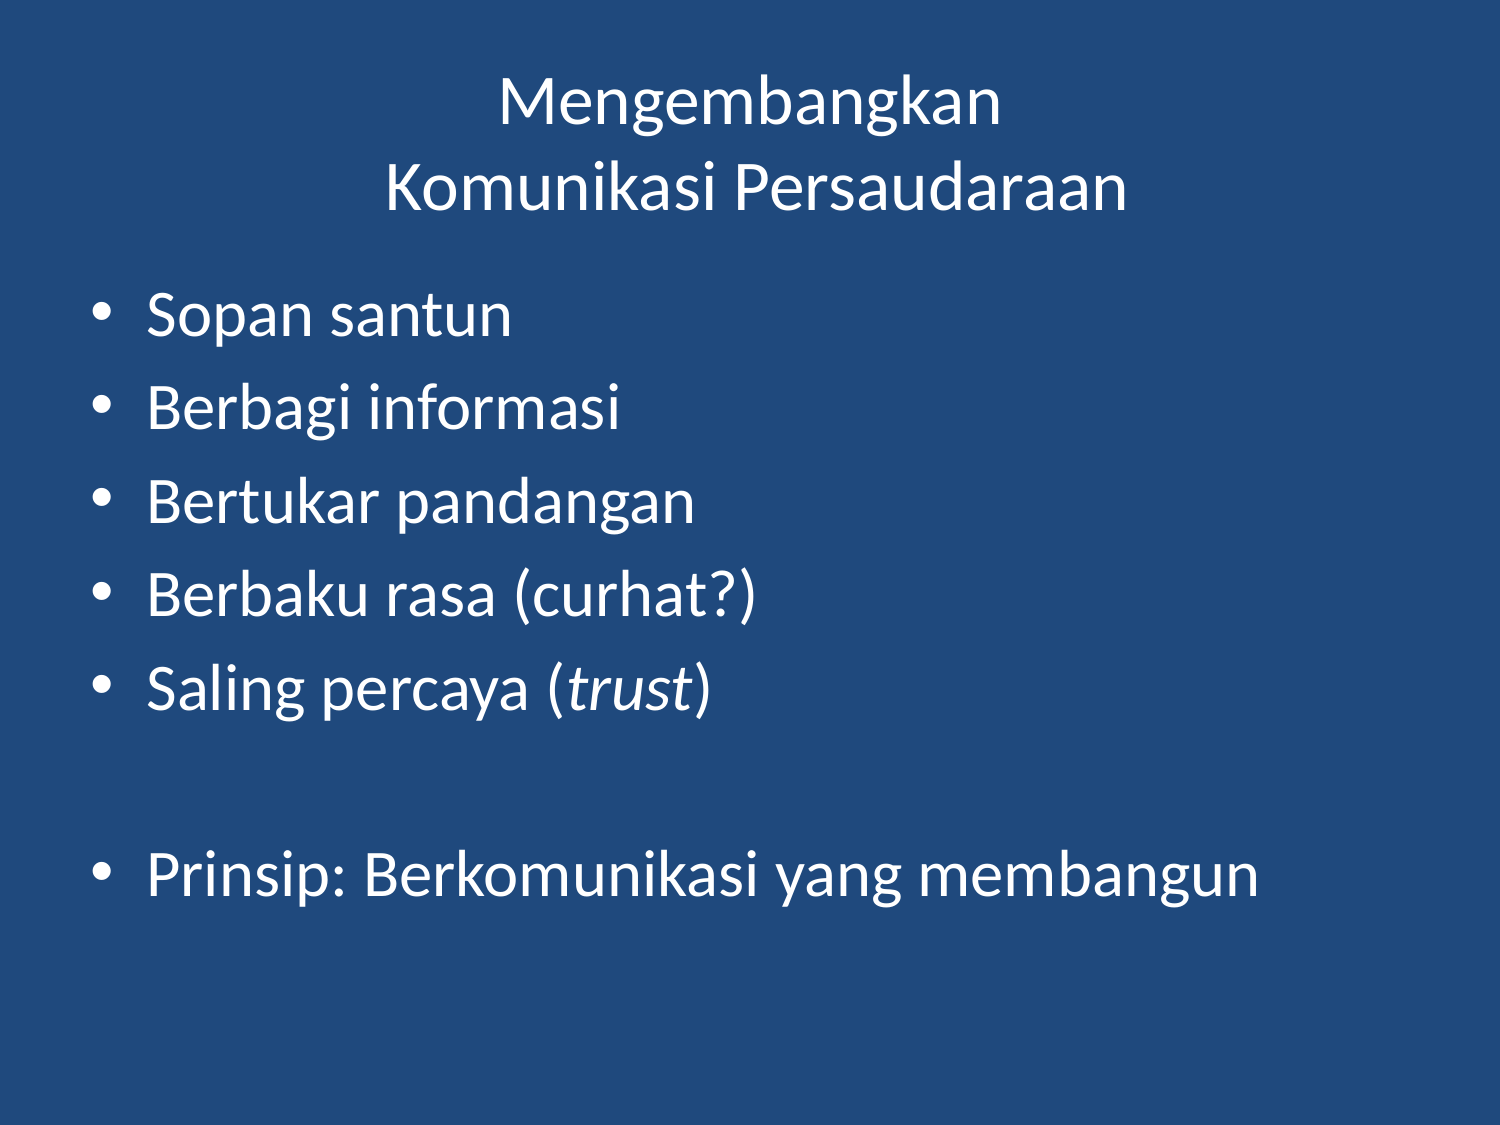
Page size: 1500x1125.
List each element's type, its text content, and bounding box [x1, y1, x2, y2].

list Sopan santun Berbagi informasi Bertukar pandangan Berbaku rasa (curhat?) Saling percaya (trust) Prinsip: Berkomunikasi yang membangun [75, 262, 1425, 1005]
title Mengembangkan Komunikasi Persaudaraan [0, 45, 1500, 233]
